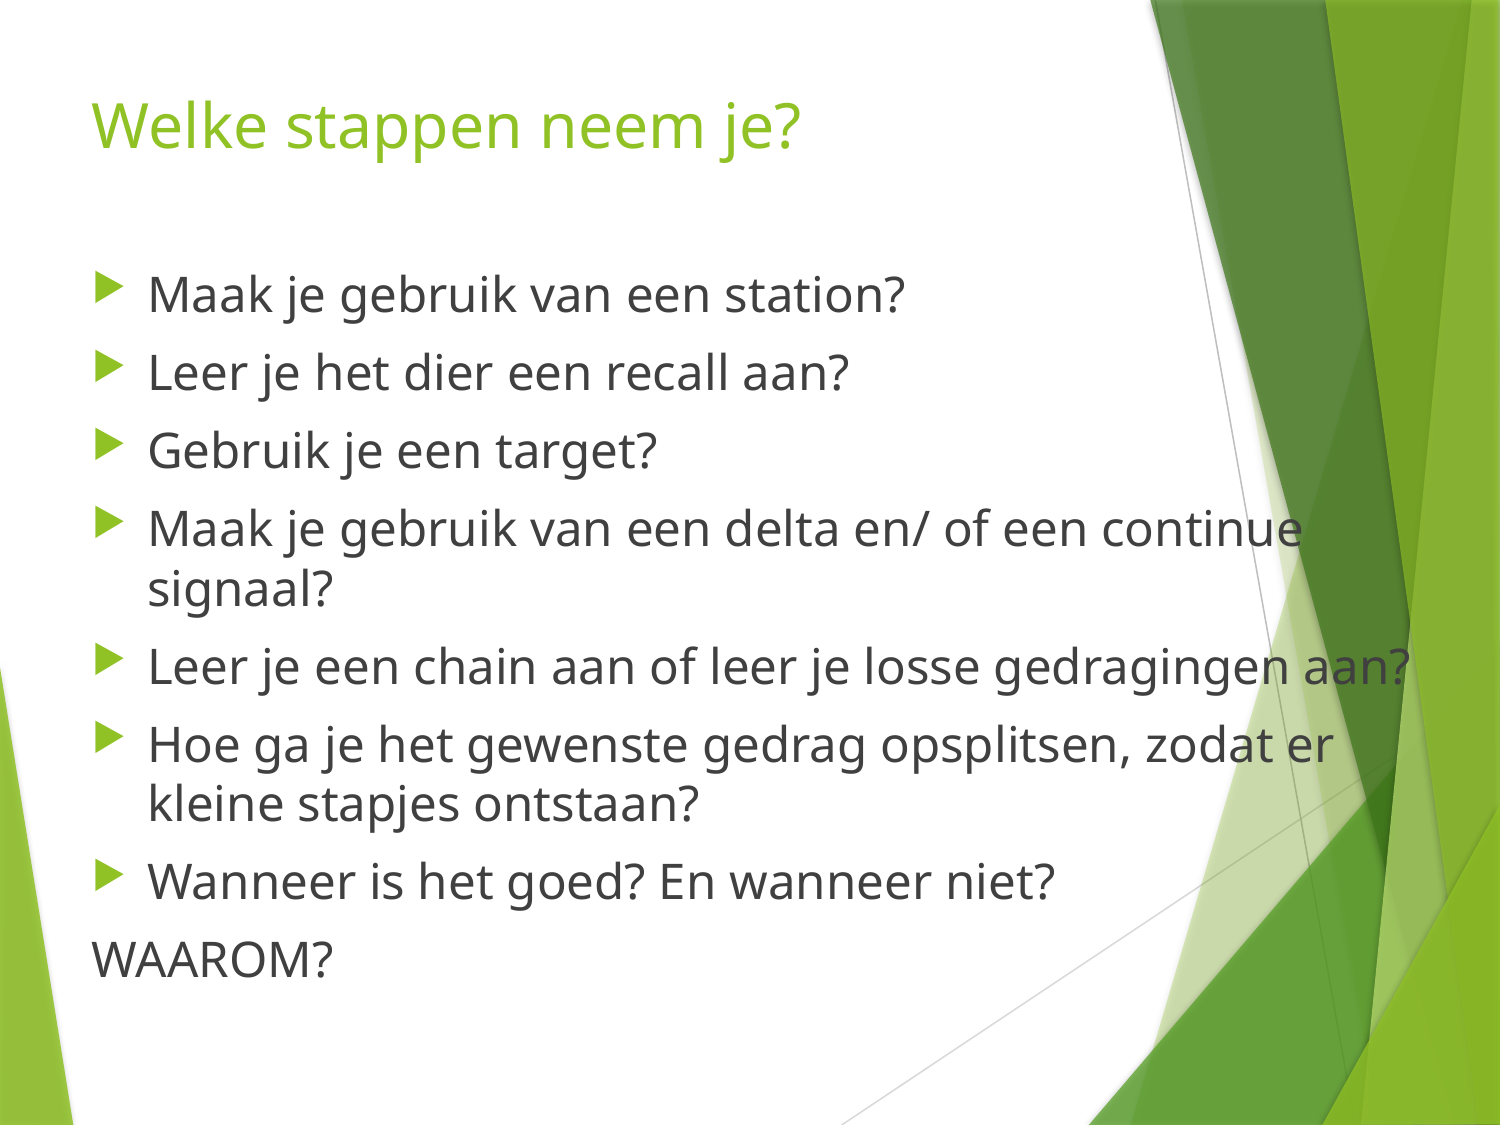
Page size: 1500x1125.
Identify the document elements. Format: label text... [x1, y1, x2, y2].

list Maak je gebruik van een station? Leer je het dier een recall aan? Gebruik je een target? Maak je gebruik van een delta en/ of een continue signaal? Leer je een chain aan of leer je losse gedragingen aan? Hoe ga je het gewenste gedrag opsplitsen, zodat er kleine stapjes ontstaan? Wanneer is het goed? En wanneer niet? WAAROM? [76, 255, 1427, 998]
title Welke stappen neem je? [76, 78, 1427, 208]
